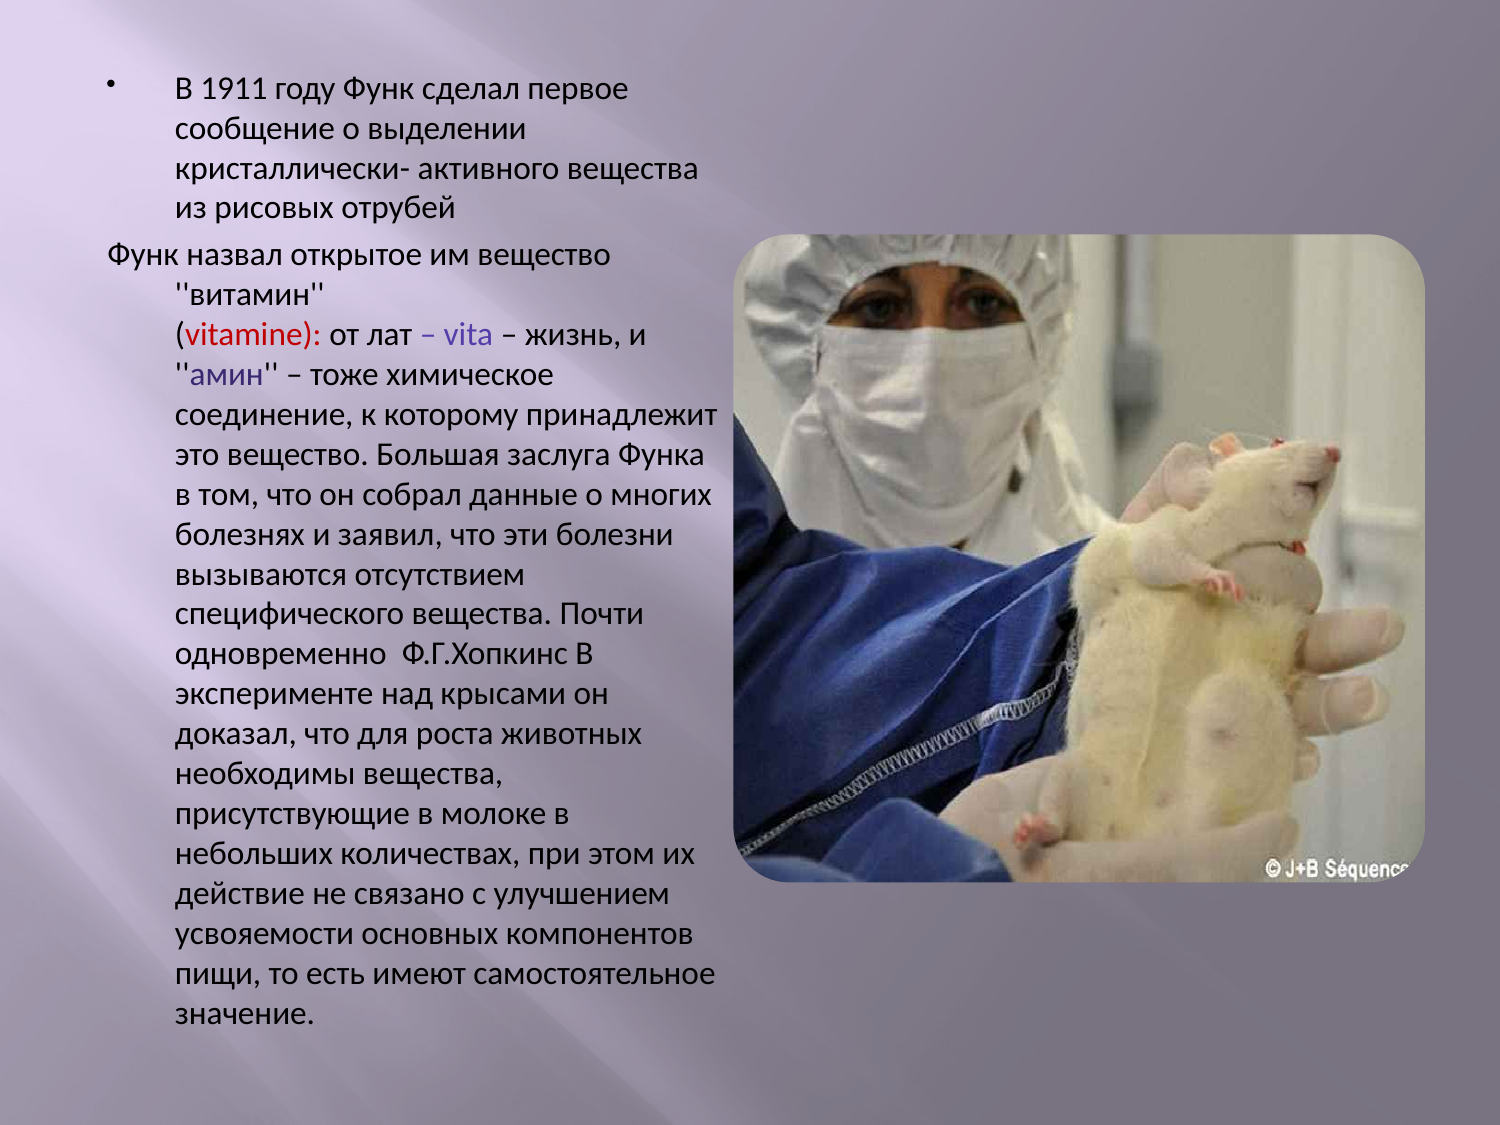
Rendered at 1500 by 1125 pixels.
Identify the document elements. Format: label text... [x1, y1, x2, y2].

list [733, 234, 1426, 883]
list В 1911 году Функ сделал первое сообщение о выделении кристаллически- активного вещества из рисовых отрубей Функ назвал открытое им вещество ''витамин'' (vitamine): от лат – vita – жизнь, и ''амин'' – тоже химическое соединение, к которому принадлежит это вещество. Большая заслуга Функа в том, что он собрал данные о многих болезнях и заявил, что эти болезни вызываются отсутствием специфического вещества. Почти одновременно Ф.Г.Хопкинс В эксперименте над крысами он доказал, что для роста животных необходимы вещества, присутствующие в молоке в небольших количествах, при этом их действие не связано с улучшением усвояемости основных компонентов пищи, то есть имеют самостоятельное значение. [70, 58, 738, 973]
